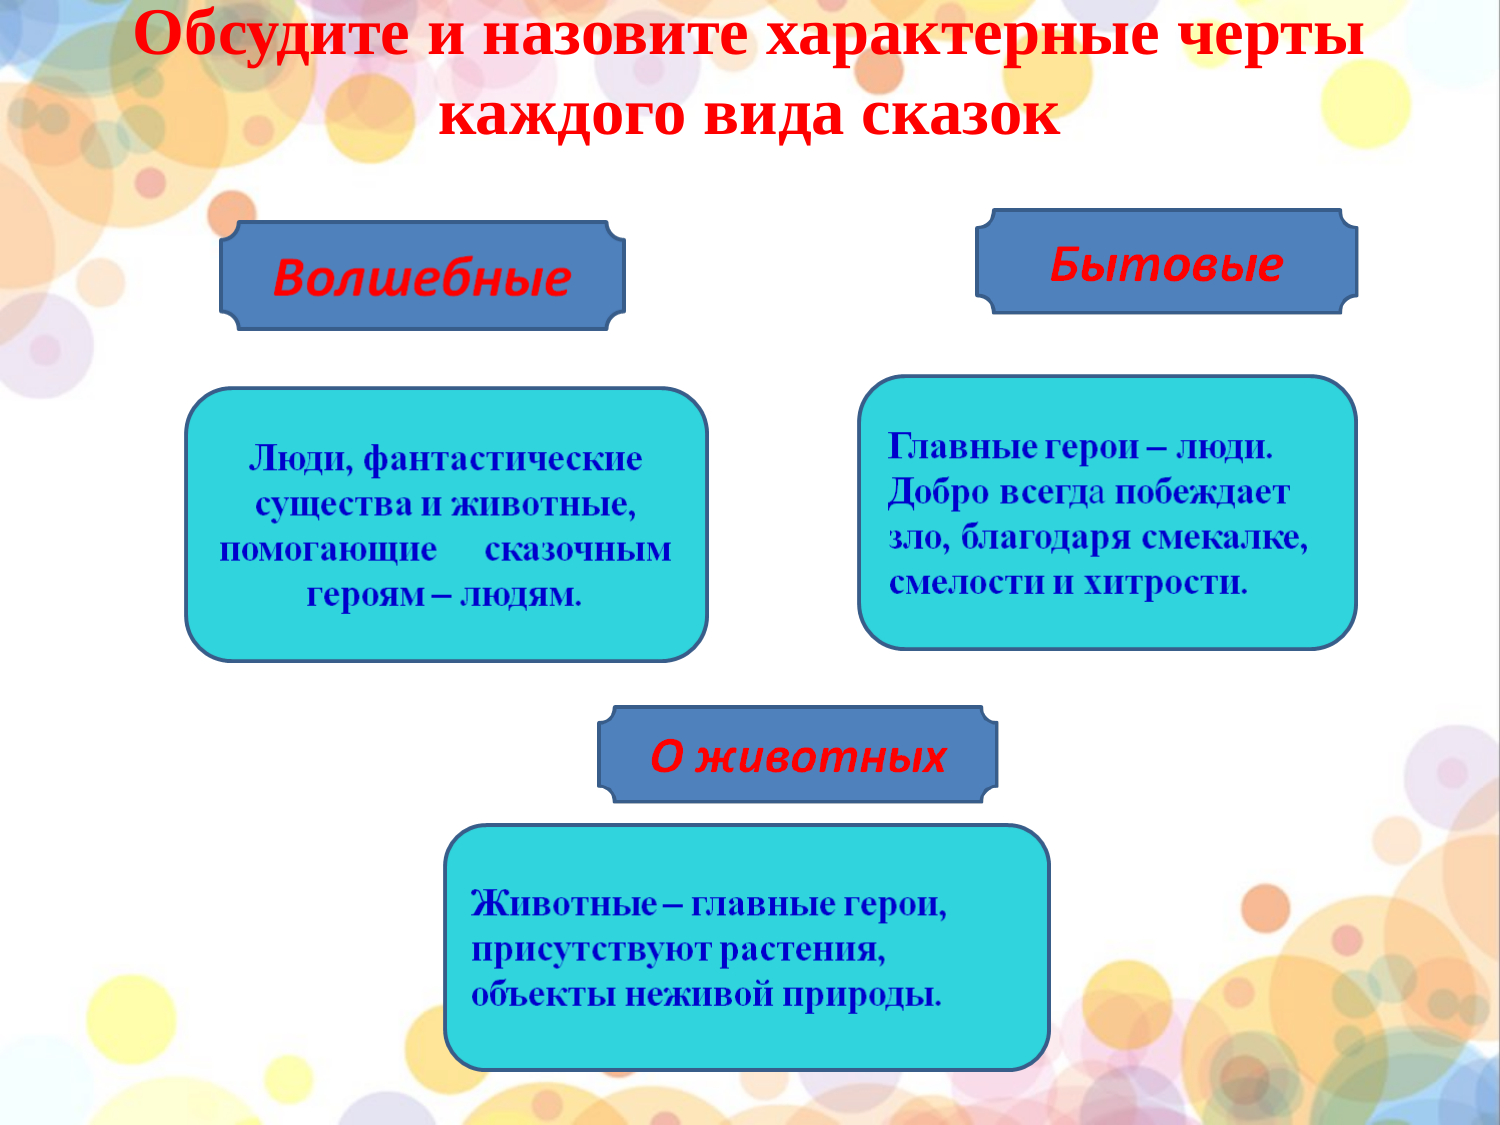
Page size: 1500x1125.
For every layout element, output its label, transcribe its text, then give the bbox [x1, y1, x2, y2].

title Обсудите и назовите характерные черты каждого вида сказок [74, 30, 1426, 185]
picture [855, 373, 1359, 652]
picture [182, 385, 710, 664]
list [218, 219, 627, 333]
picture [596, 703, 999, 804]
picture [442, 822, 1052, 1073]
picture [974, 207, 1359, 315]
